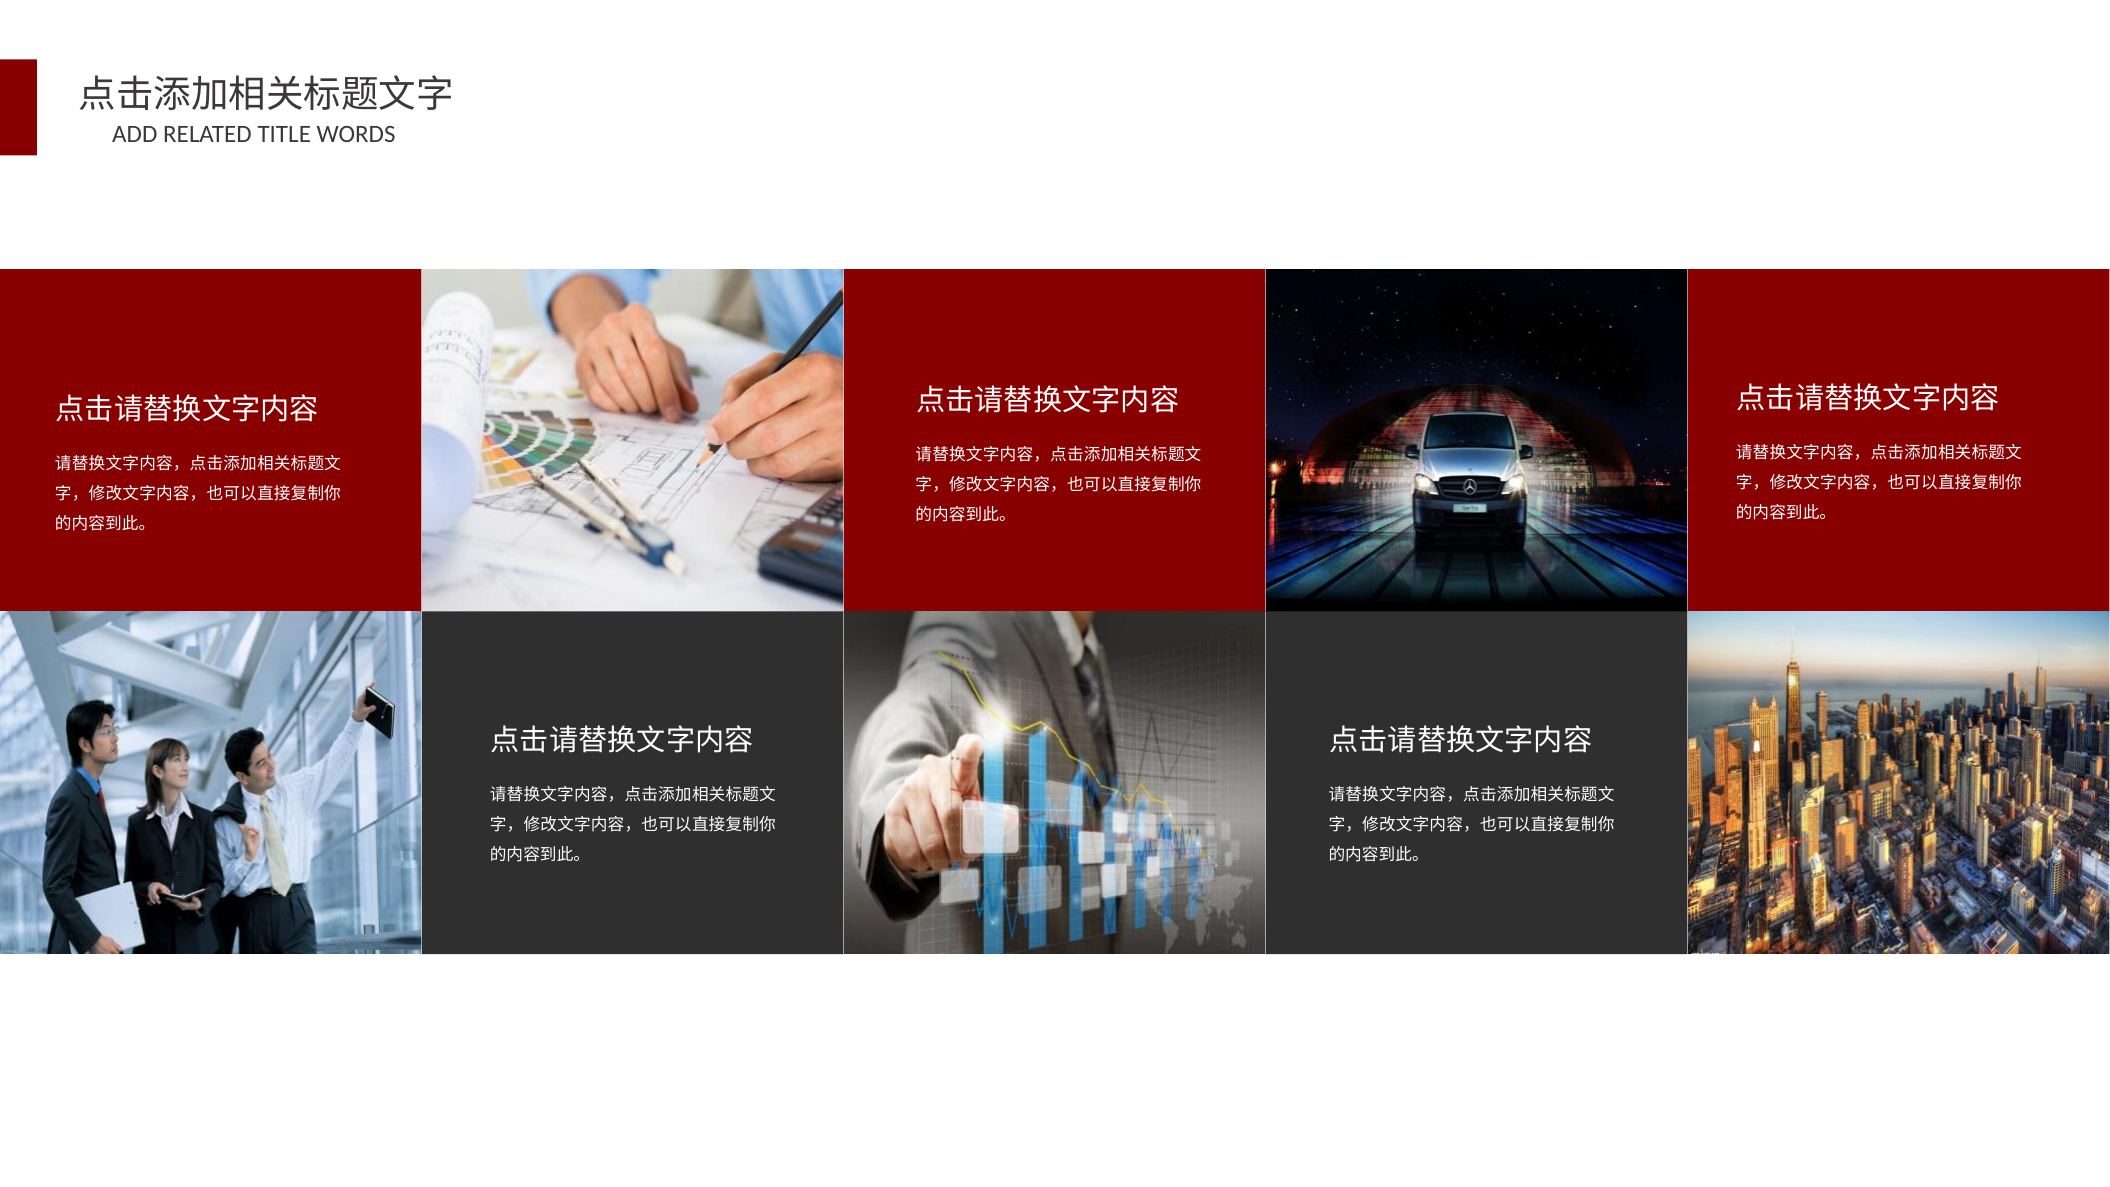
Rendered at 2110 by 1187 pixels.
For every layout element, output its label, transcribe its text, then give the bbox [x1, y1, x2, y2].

text_box [843, 610, 1265, 955]
text_box ADD RELATED TITLE WORDS [96, 109, 413, 156]
text_box 请替换文字内容，点击添加相关标题文字，修改文字内容，也可以直接复制你的内容到此。 [1312, 765, 1632, 872]
text_box 点击请替换文字内容 [1720, 371, 2017, 423]
text_box [1687, 268, 2110, 610]
text_box 点击请替换文字内容 [1313, 712, 1610, 764]
text_box 点击请替换文字内容 [39, 382, 336, 434]
text_box [0, 268, 421, 610]
text_box [1687, 610, 2110, 955]
text_box [0, 610, 421, 955]
text_box 点击请替换文字内容 [899, 372, 1196, 425]
text_box 点击添加相关标题文字 [62, 61, 470, 123]
text_box [421, 268, 843, 610]
text_box [843, 268, 1265, 610]
text_box [421, 610, 843, 955]
text_box [1265, 610, 1687, 955]
text_box 请替换文字内容，点击添加相关标题文字，修改文字内容，也可以直接复制你的内容到此。 [473, 765, 793, 872]
text_box 请替换文字内容，点击添加相关标题文字，修改文字内容，也可以直接复制你的内容到此。 [1719, 424, 2039, 531]
text_box 请替换文字内容，点击添加相关标题文字，修改文字内容，也可以直接复制你的内容到此。 [899, 425, 1218, 532]
text_box 点击请替换文字内容 [474, 712, 771, 764]
text_box 请替换文字内容，点击添加相关标题文字，修改文字内容，也可以直接复制你的内容到此。 [38, 434, 358, 541]
text_box [1265, 268, 1687, 610]
